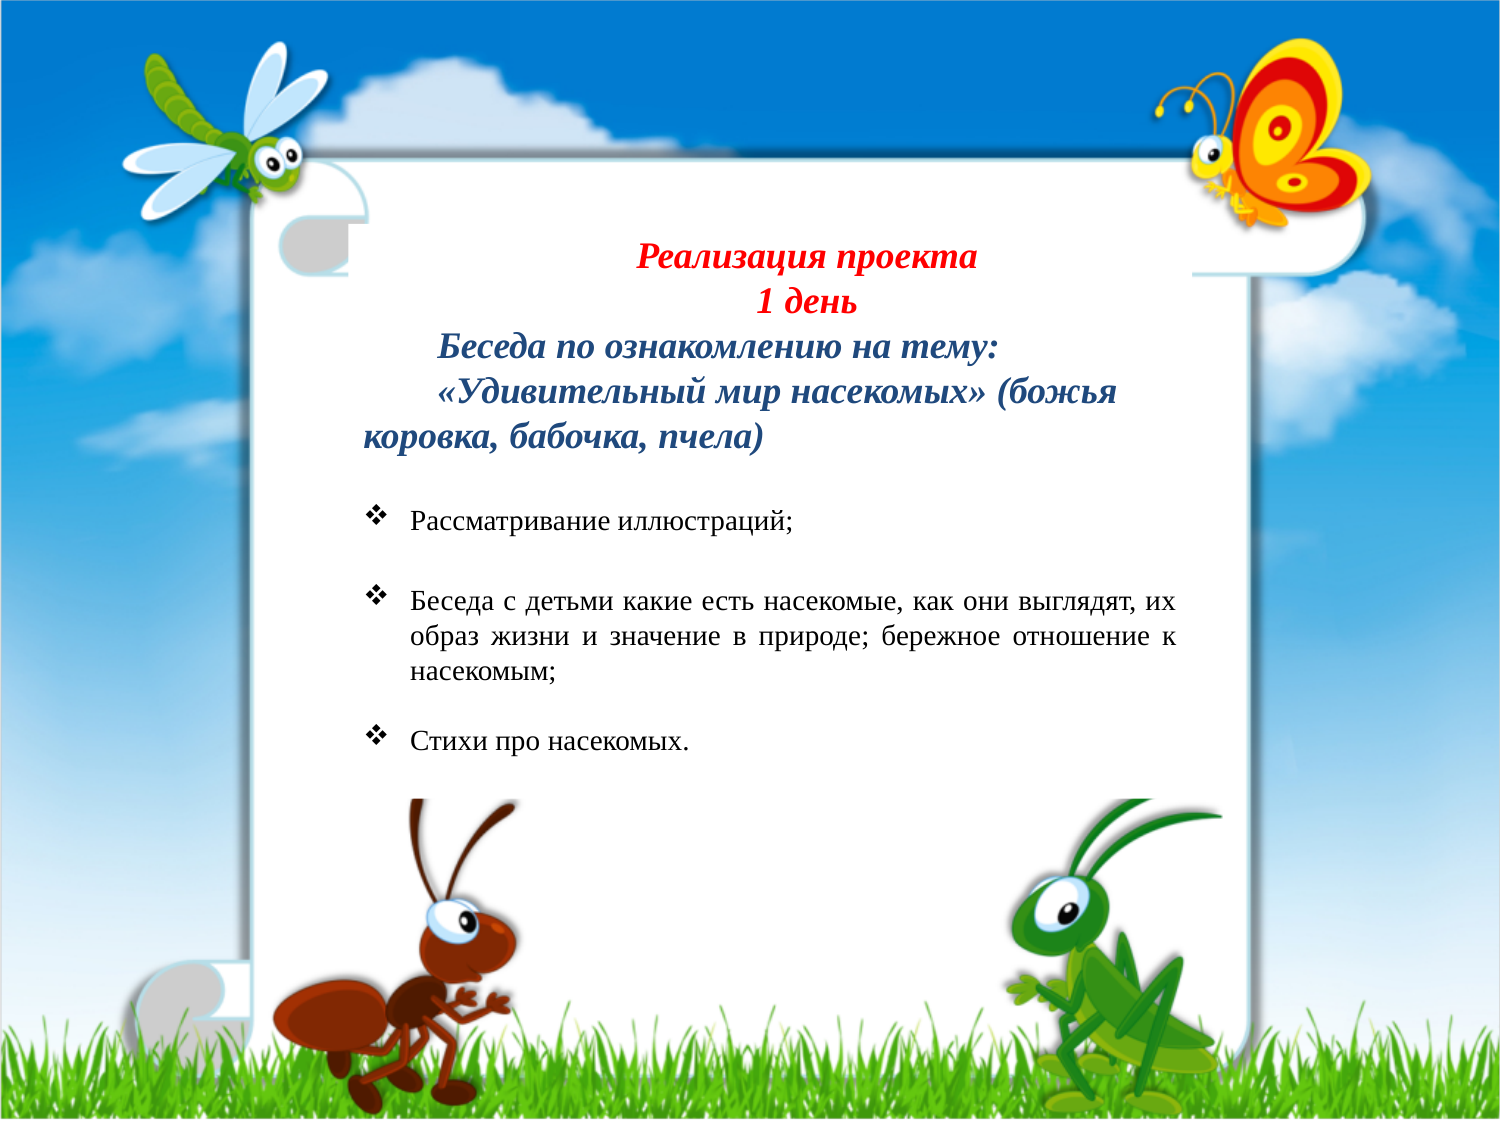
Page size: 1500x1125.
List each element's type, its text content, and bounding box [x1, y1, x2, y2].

picture [0, 0, 1500, 1125]
text_box Реализация проекта 1 день Беседа по ознакомлению на тему: «Удивительный мир насекомых» (божья коровка, бабочка, пчела) Рассматривание иллюстраций; Беседа с детьми какие есть насекомые, как они выглядят, их образ жизни и значение в природе; бережное отношение к насекомым; Стихи про насекомых. [348, 223, 1193, 799]
